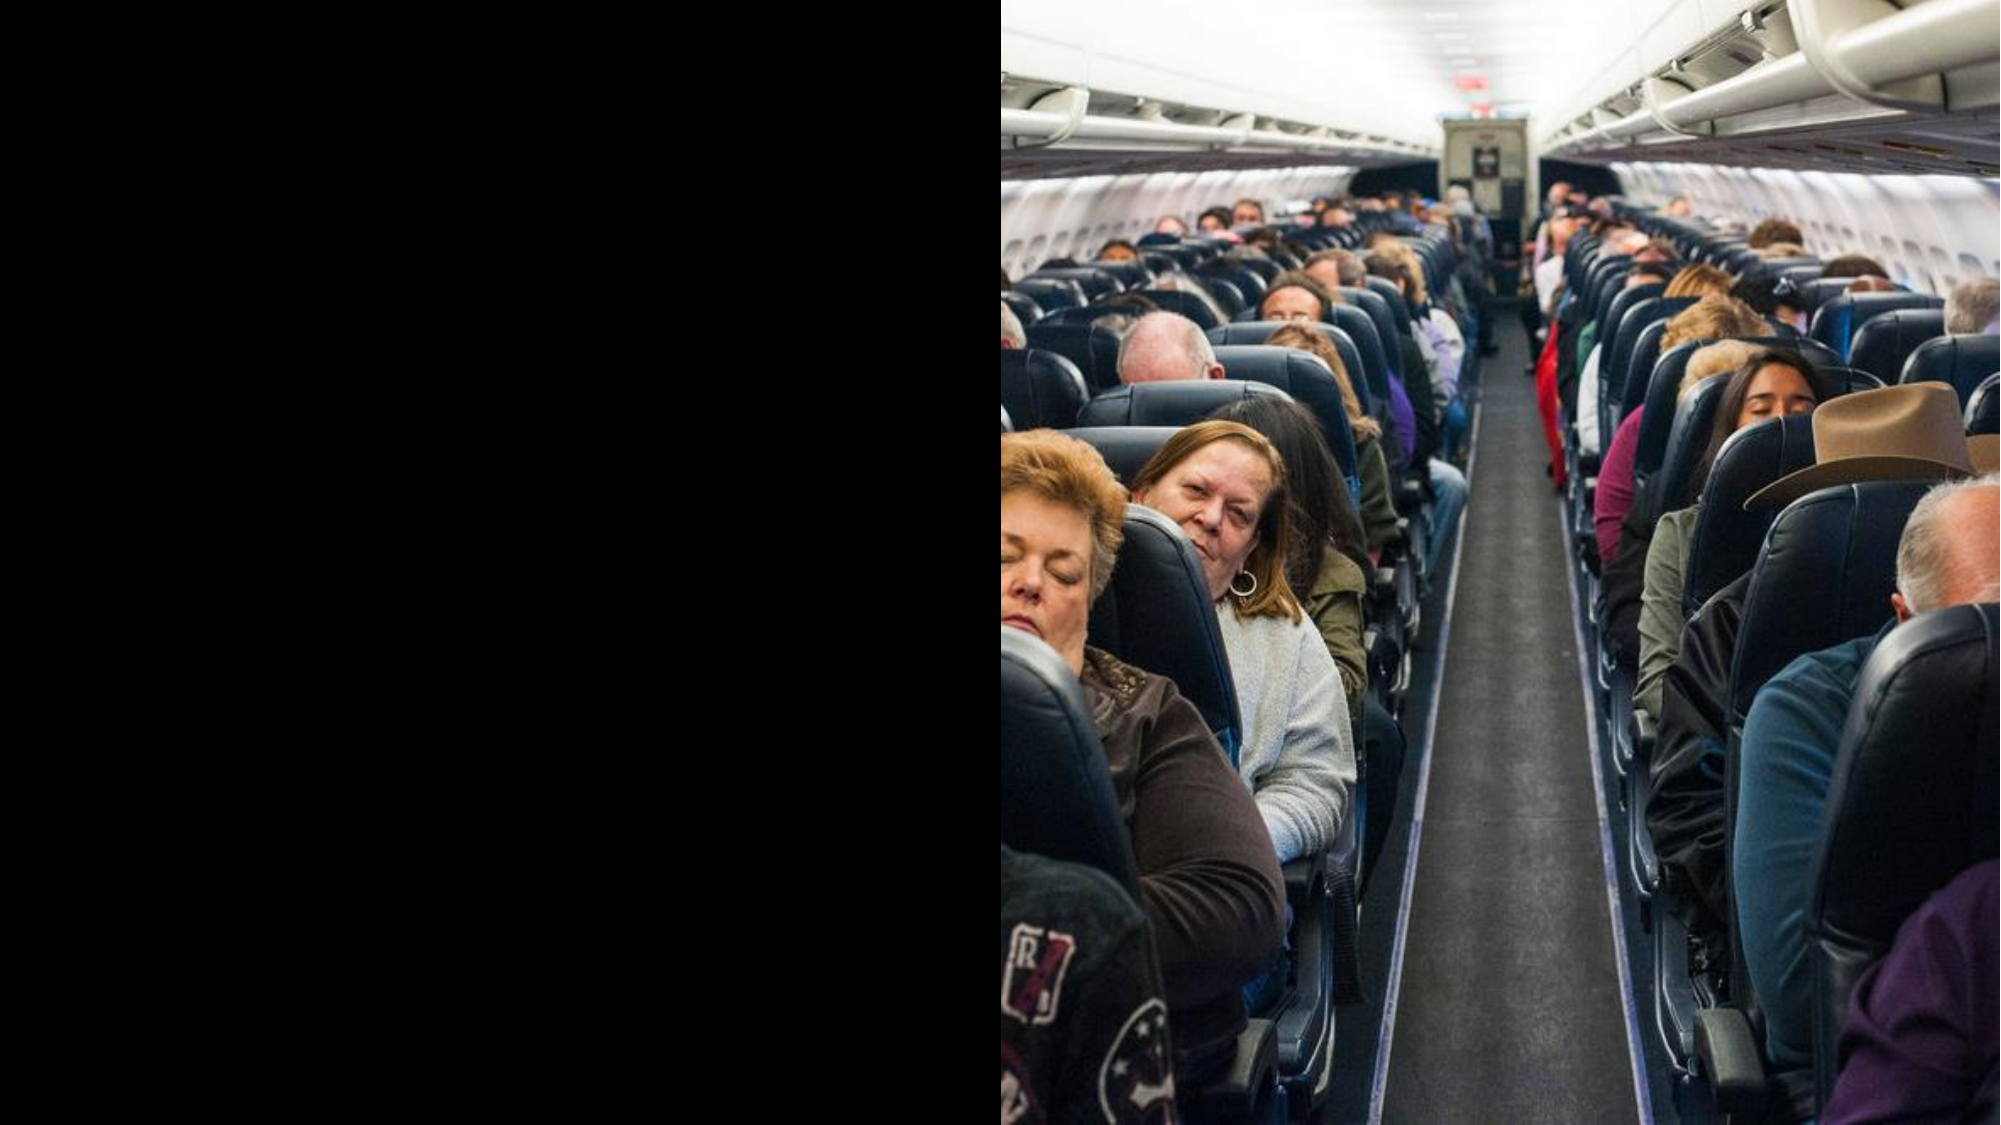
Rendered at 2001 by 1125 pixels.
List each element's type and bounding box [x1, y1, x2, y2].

picture [1001, 0, 2000, 1125]
